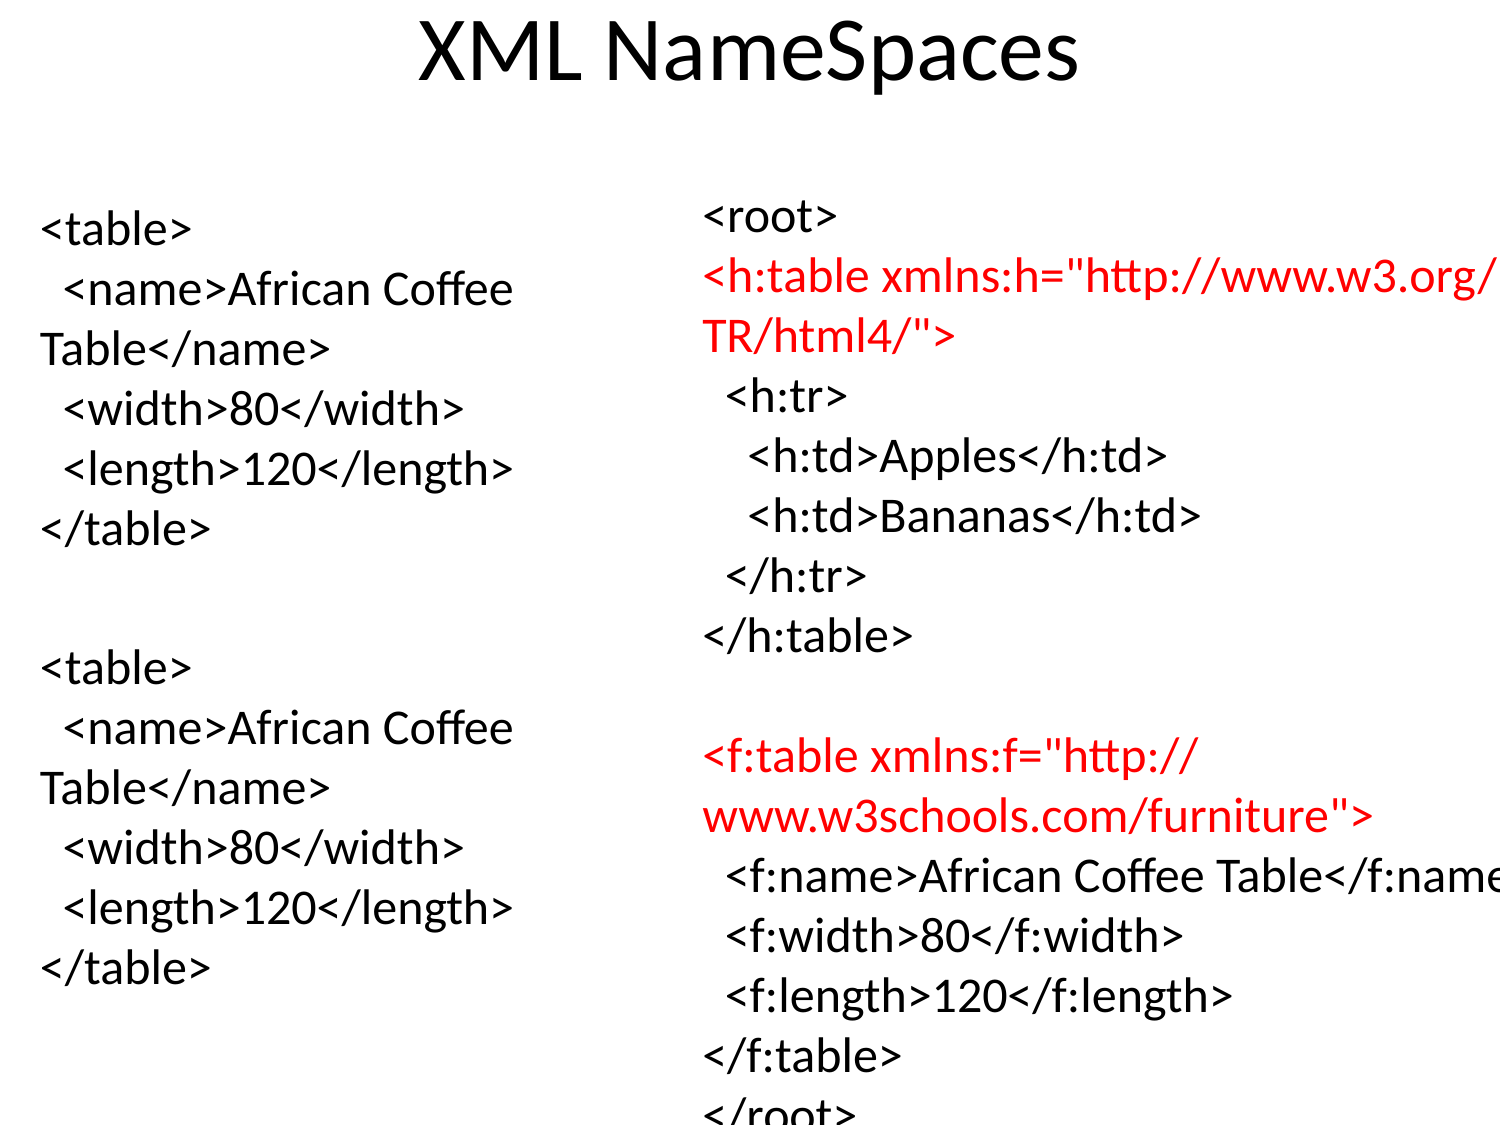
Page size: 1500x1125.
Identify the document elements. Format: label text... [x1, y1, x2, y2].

title XML NameSpaces [75, 0, 1425, 138]
text_box <root> <h:table xmlns:h="http://www.w3.org/ TR/html4/"> <h:tr> <h:td>Apples</h:td> <h:td>Bananas</h:td> </h:tr> </h:table> <f:table xmlns:f="http://www.w3schools.com/furniture"> <f:name>African Coffee Table</f:name> <f:width>80</f:width> <f:length>120</f:length> </f:table> </root> [687, 174, 1500, 1125]
list <table> <name>African Coffee Table</name> <width>80</width> <length>120</length> </table> <table> <name>African Coffee Table</name> <width>80</width> <length>120</length> </table> [24, 187, 687, 1088]
